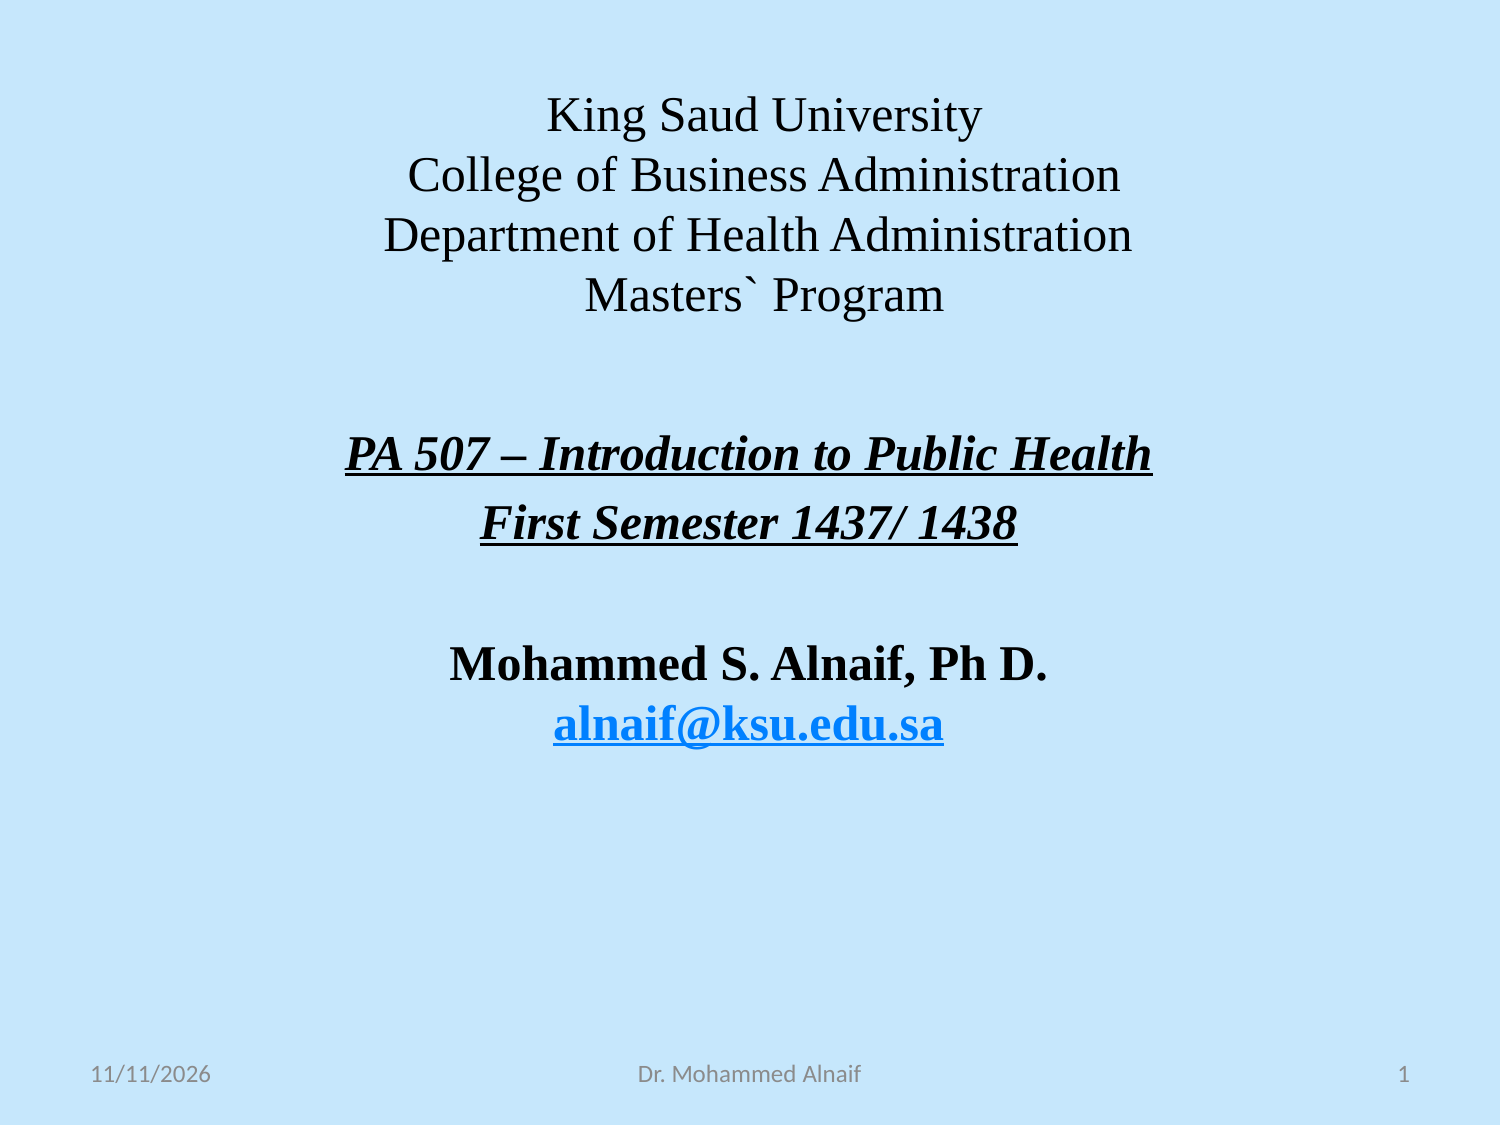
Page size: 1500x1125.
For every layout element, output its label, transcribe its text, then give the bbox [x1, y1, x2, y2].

title King Saud University College of Business Administration Department of Health Administration Masters` Program [112, 66, 1388, 338]
subtitle PA 507 – Introduction to Public Health First Semester 1437/ 1438 Mohammed S. Alnaif, Ph D. alnaif@ksu.edu.sa [147, 412, 1350, 925]
footer Dr. Mohammed Alnaif [512, 1042, 988, 1103]
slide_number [75, 1042, 425, 1103]
slide_number 1 [1074, 1042, 1425, 1103]
